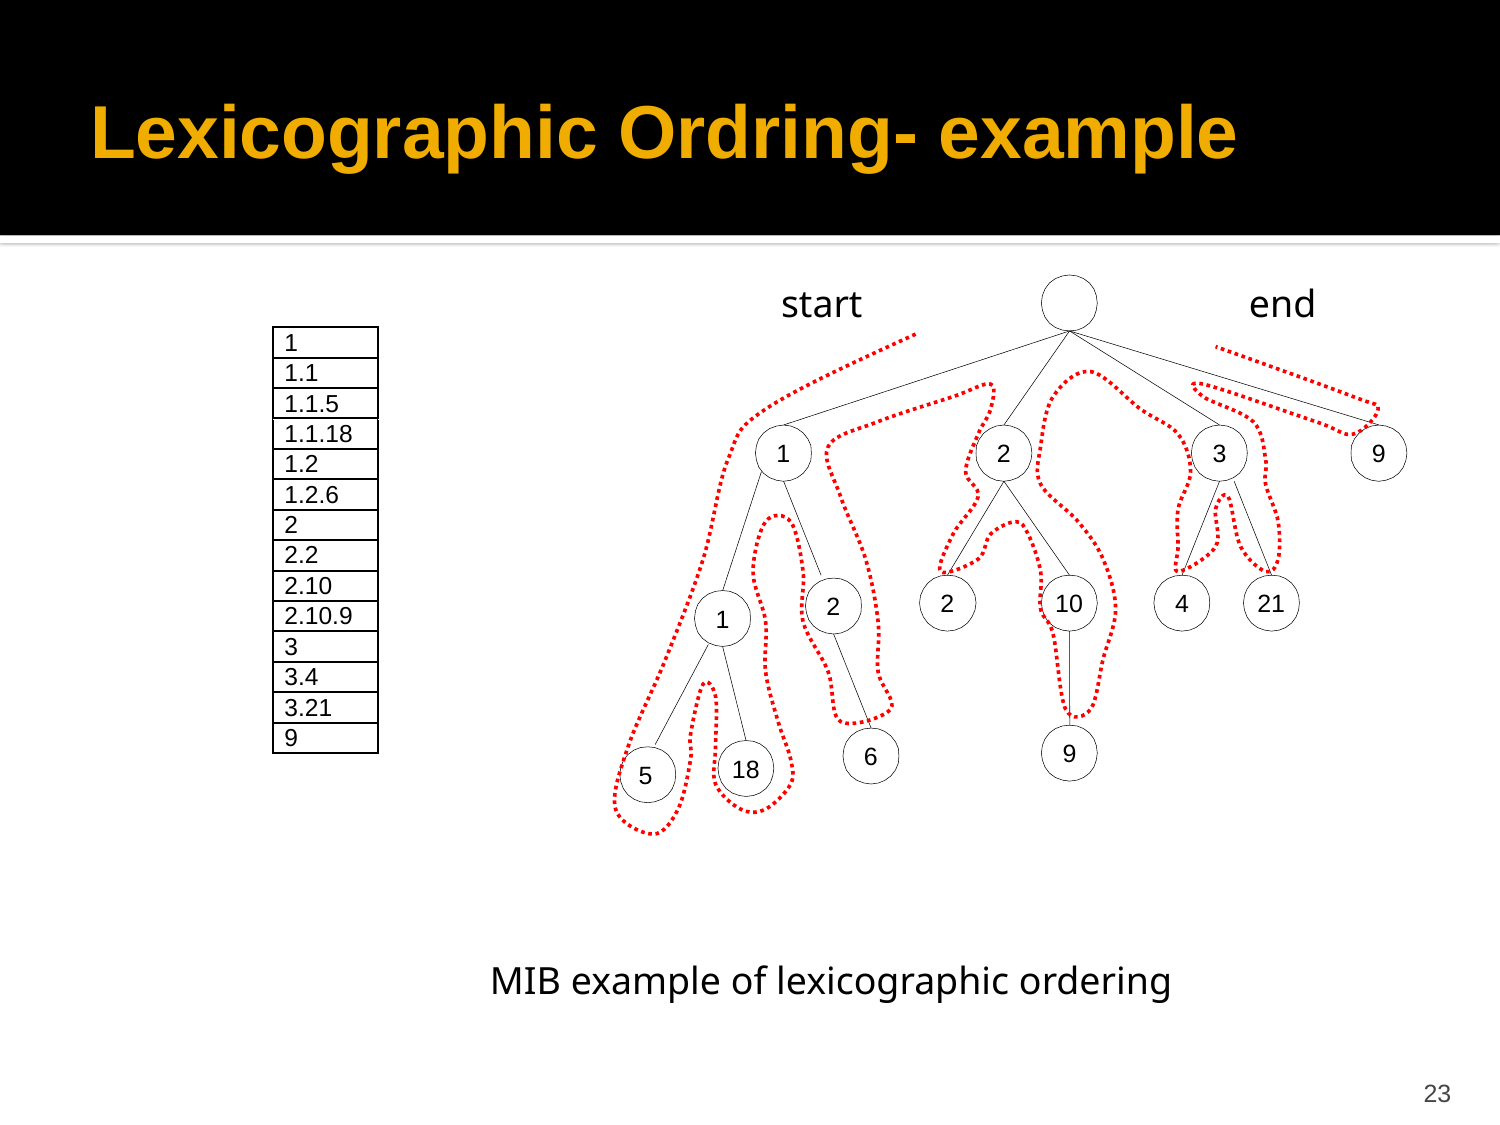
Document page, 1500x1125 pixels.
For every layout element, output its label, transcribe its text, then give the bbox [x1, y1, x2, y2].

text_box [611, 273, 1381, 835]
text_box MIB example of lexicographic ordering [475, 949, 1188, 1010]
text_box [1382, 274, 1408, 803]
title Lexicographic Ordring- example [75, 25, 1425, 231]
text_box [194, 326, 457, 787]
slide_number 23 [1345, 1062, 1467, 1108]
